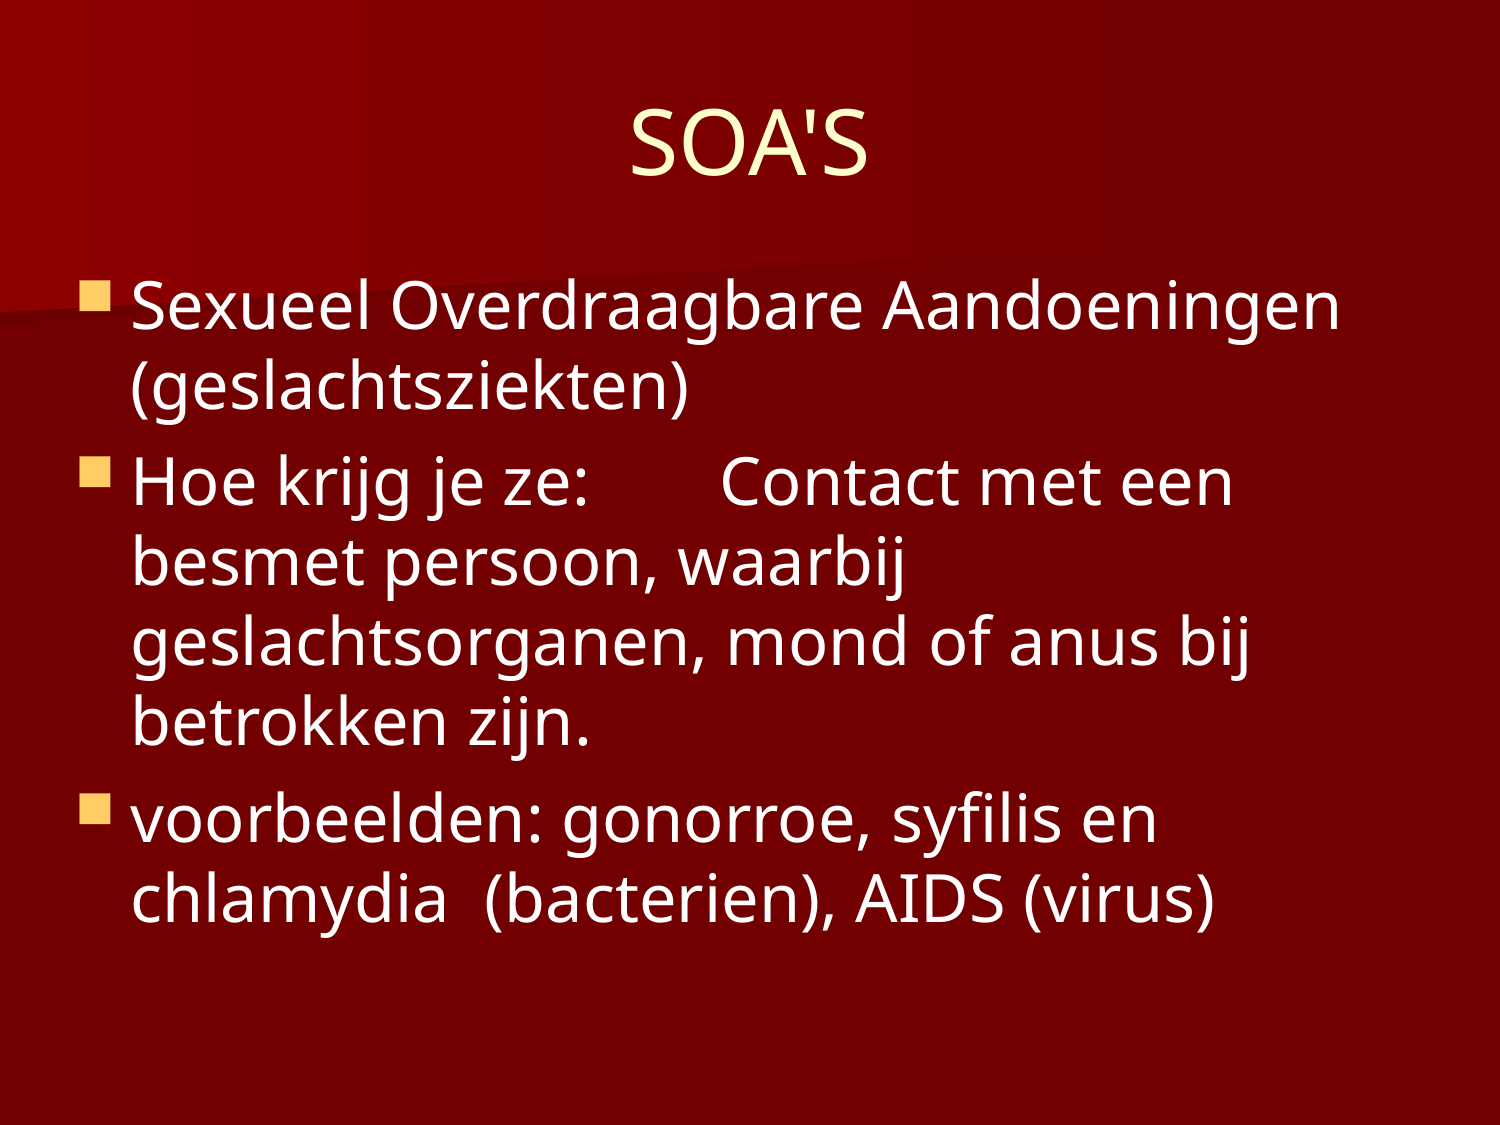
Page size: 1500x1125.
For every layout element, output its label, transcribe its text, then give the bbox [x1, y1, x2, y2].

title SOA'S [74, 28, 1425, 250]
list Sexueel Overdraagbare Aandoeningen (geslachtsziekten)‏ Hoe krijg je ze: Contact met een besmet persoon, waarbij geslachtsorganen, mond of anus bij betrokken zijn. voorbeelden: gonorroe, syfilis en chlamydia (bacterien), AIDS (virus)‏ [74, 262, 1425, 1125]
